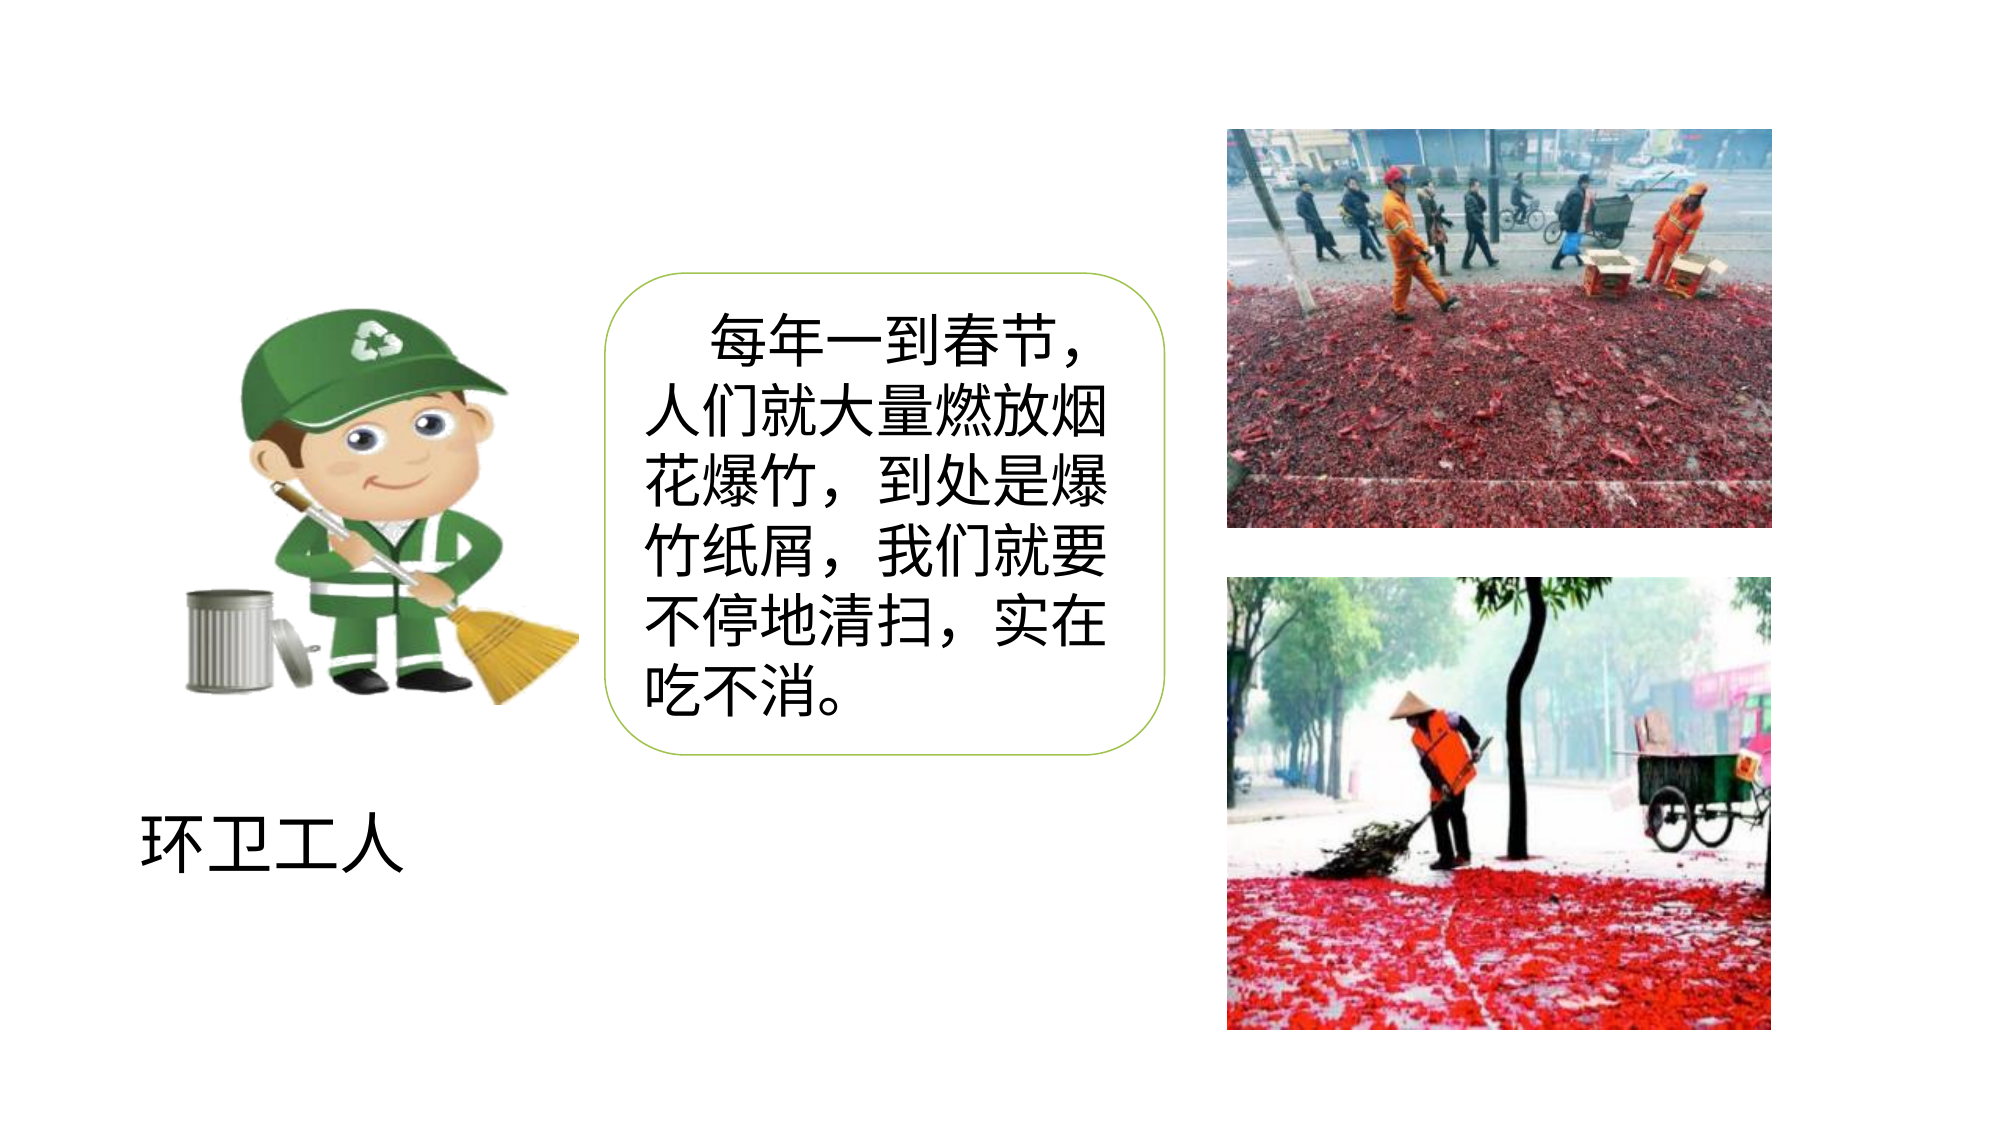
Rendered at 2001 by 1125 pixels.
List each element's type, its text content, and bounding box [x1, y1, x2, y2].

text_box 每年一到春节，人们就大量燃放烟花爆竹，到处是爆竹纸屑，我们就要不停地清扫，实在吃不消。 [609, 273, 1165, 755]
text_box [124, 304, 606, 907]
picture [1227, 576, 1771, 1030]
picture [1227, 129, 1772, 528]
